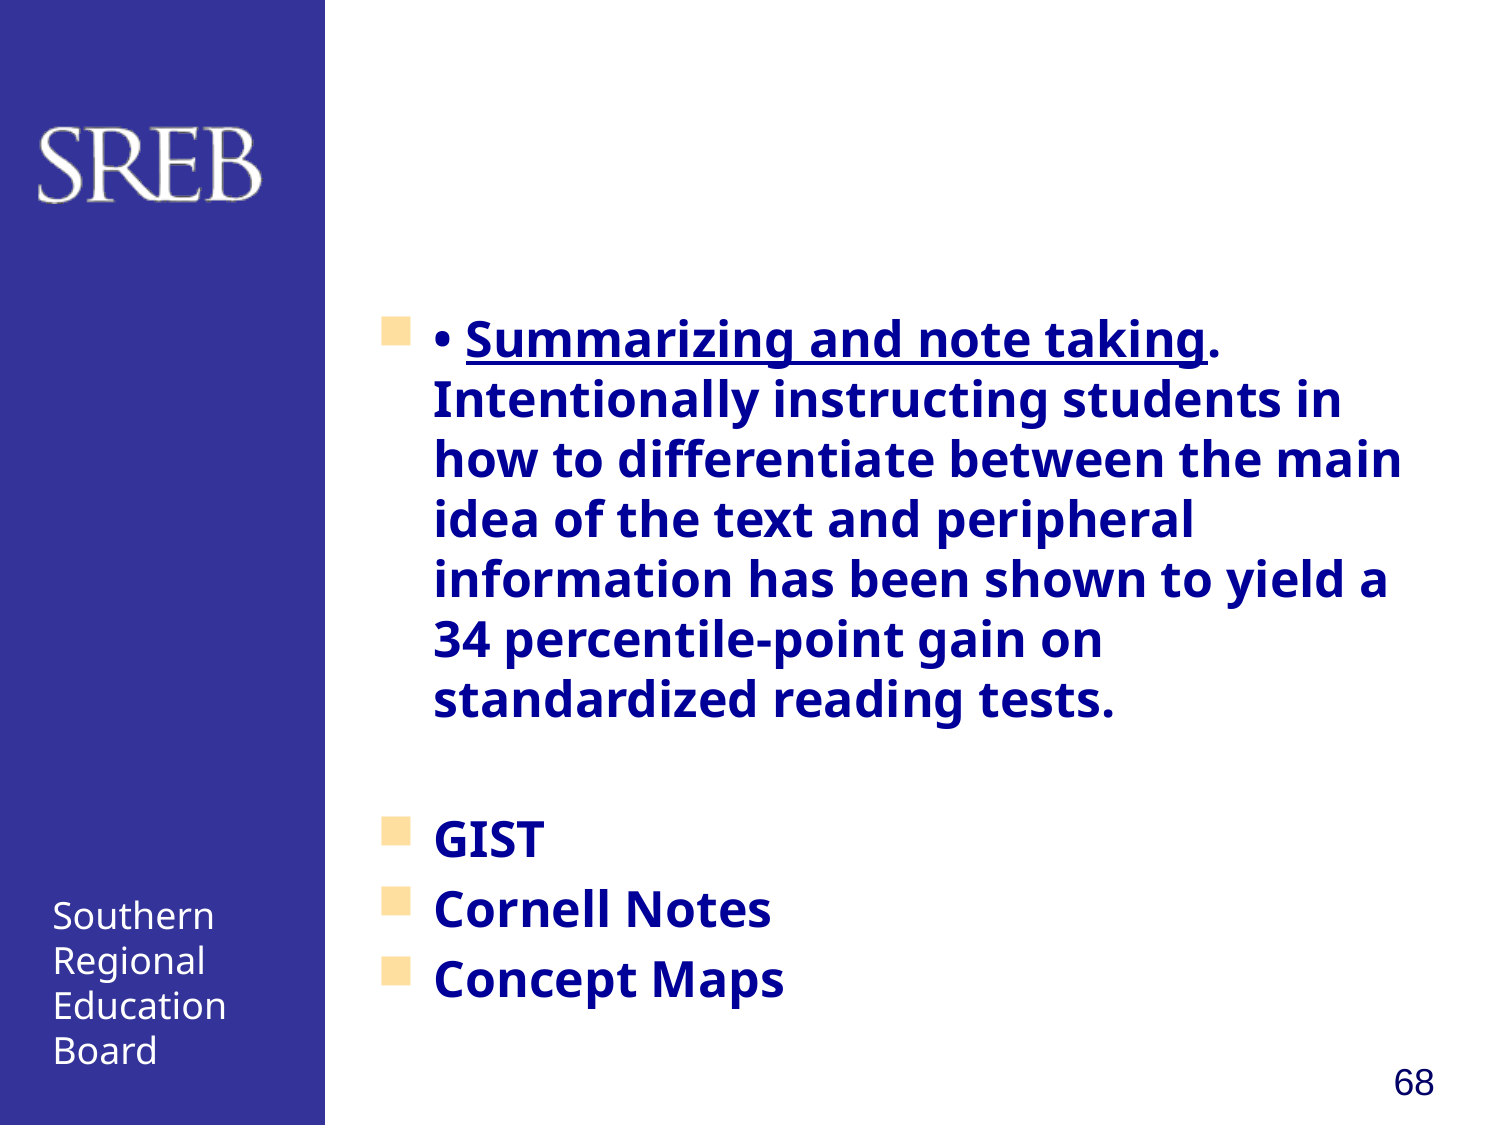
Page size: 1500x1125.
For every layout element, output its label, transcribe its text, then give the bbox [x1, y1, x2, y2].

list • Summarizing and note taking. Intentionally instructing students in how to differentiate between the main idea of the text and peripheral information has been shown to yield a 34 percentile-point gain on standardized reading tests. GIST Cornell Notes Concept Maps [362, 299, 1451, 1026]
picture [37, 124, 263, 204]
slide_number 68 [1124, 1049, 1451, 1125]
